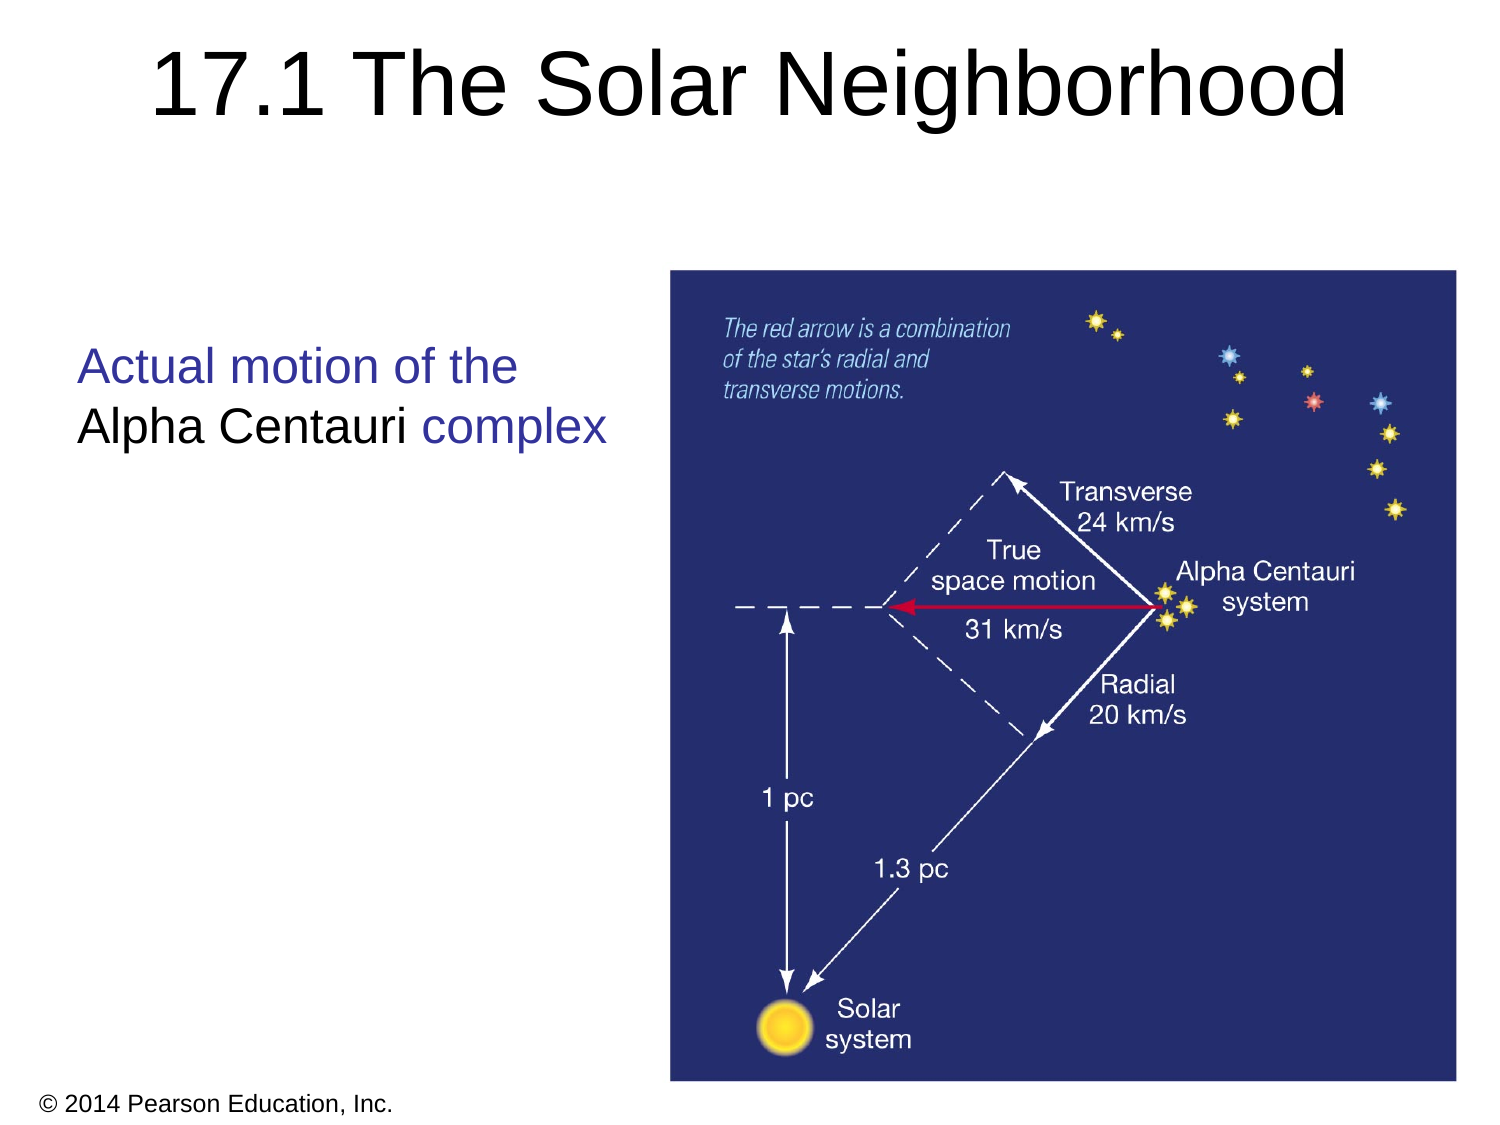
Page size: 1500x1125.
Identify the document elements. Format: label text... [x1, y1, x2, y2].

picture [662, 262, 1464, 1083]
title 17.1 The Solar Neighborhood [112, 3, 1388, 154]
text_box Actual motion of the Alpha Centauri complex [62, 326, 650, 461]
